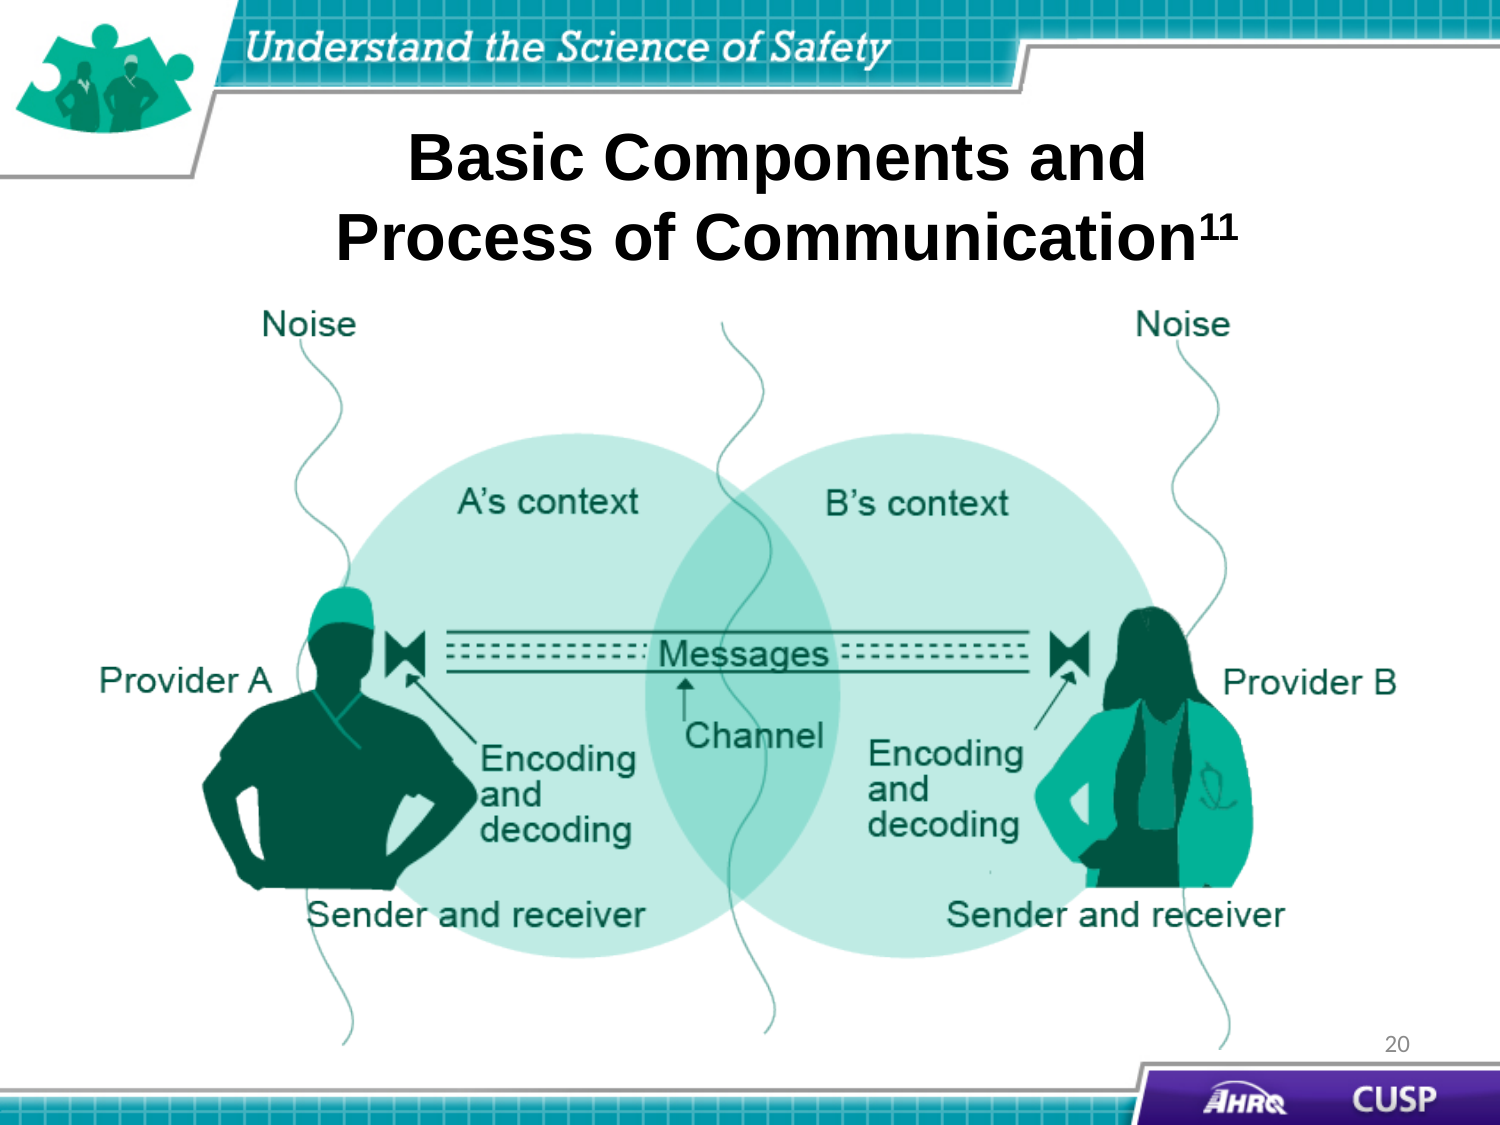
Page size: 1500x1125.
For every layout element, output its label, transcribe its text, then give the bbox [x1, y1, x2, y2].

picture [0, 288, 1500, 1125]
title Basic Components and Process of Communication11 [0, 99, 1500, 288]
picture [0, 0, 1500, 99]
slide_number 20 [1074, 1012, 1425, 1073]
